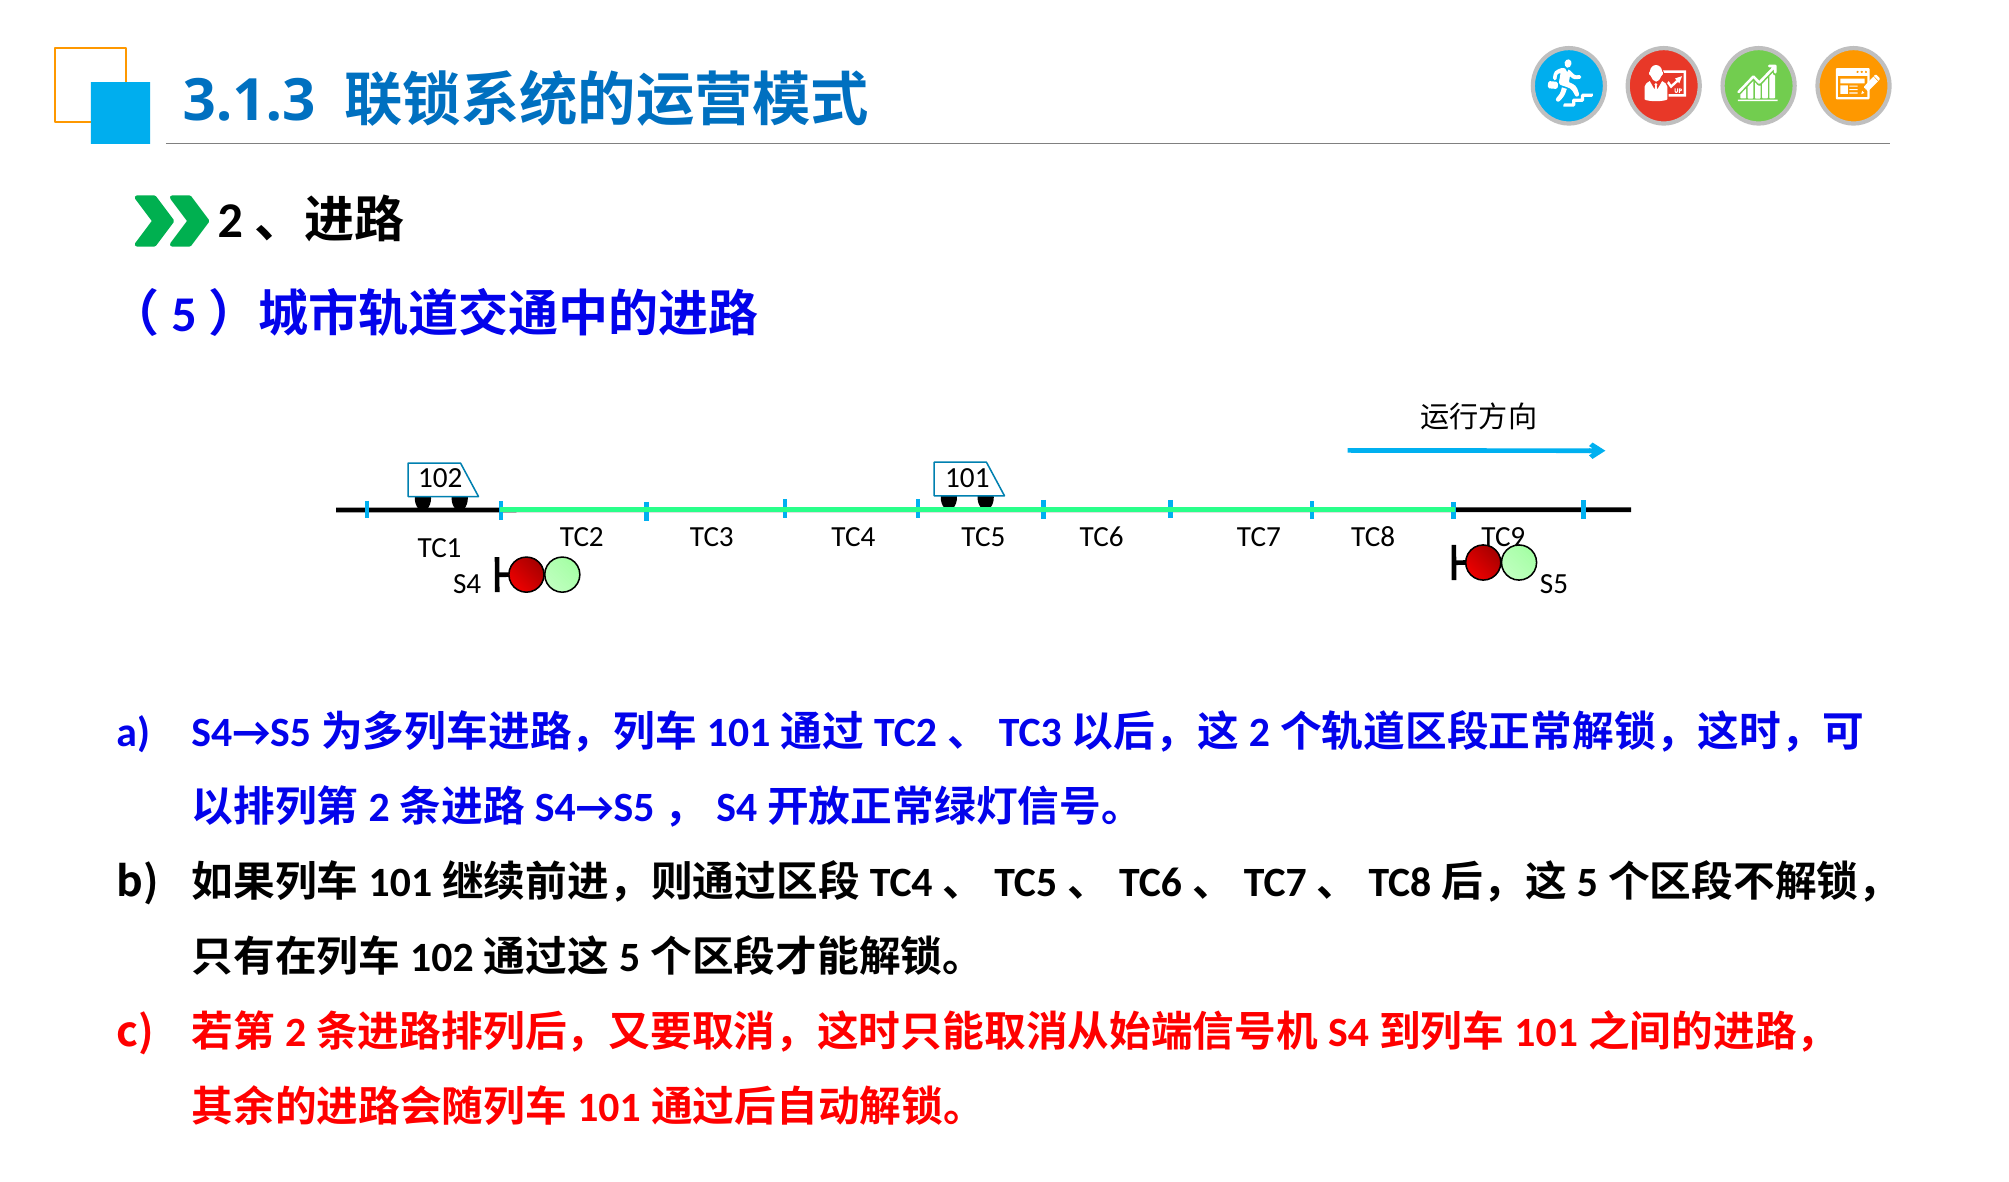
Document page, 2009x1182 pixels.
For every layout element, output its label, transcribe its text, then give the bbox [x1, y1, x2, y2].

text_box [335, 391, 1632, 608]
text_box 3.1.3 联锁系统的运营模式 [162, 51, 890, 142]
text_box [136, 180, 416, 257]
text_box （5）城市轨道交通中的进路 [94, 274, 774, 349]
text_box S4→S5为多列车进路，列车101通过TC2、TC3以后，这2个轨道区段正常解锁，这时，可以排列第2条进路S4→S5，S4开放正常绿灯信号。 如果列车101继续前进，则通过区段TC4、TC5、TC6、TC7、TC8后，这5个区段不解锁，只有在列车102通过这5个区段才能解锁。 若第2条进路排列后，又要取消，这时只能取消从始端信号机S4到列车101之间的进路，其余的进路会随列车101通过后自动解锁。 [101, 672, 1895, 1138]
